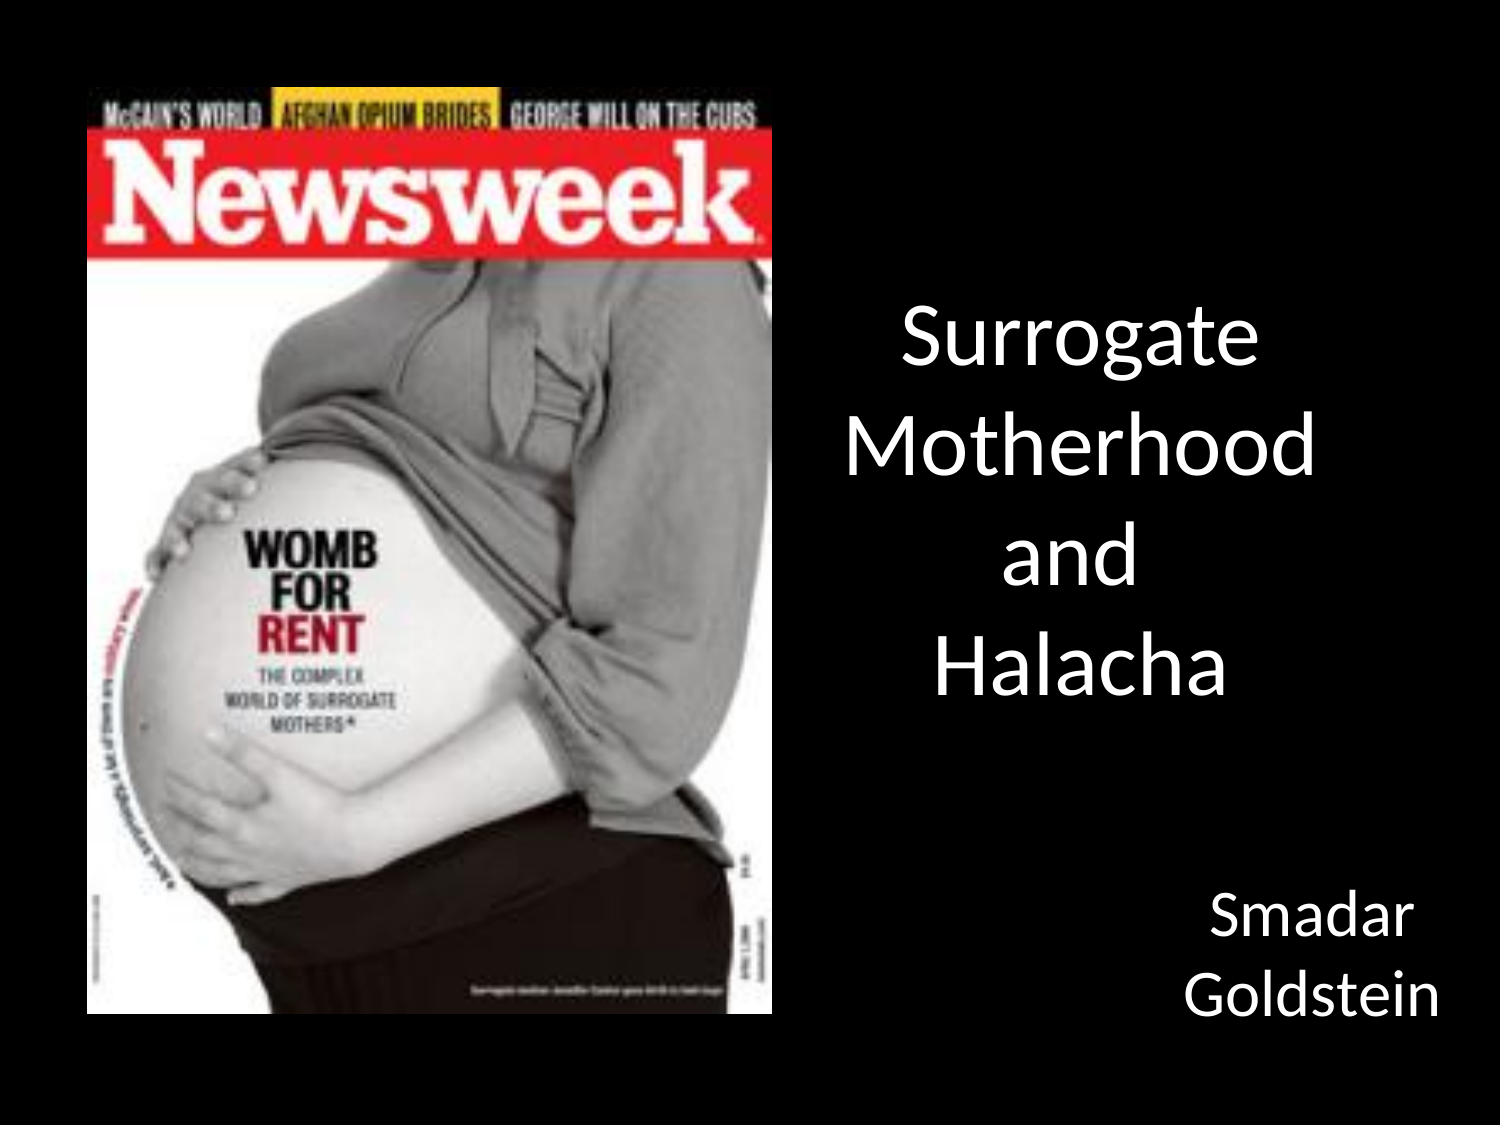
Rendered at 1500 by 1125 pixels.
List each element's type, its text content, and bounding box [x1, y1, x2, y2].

picture [87, 87, 772, 1014]
title Surrogate Motherhood and Halacha [787, 224, 1375, 763]
subtitle Smadar Goldstein [1125, 862, 1500, 1125]
